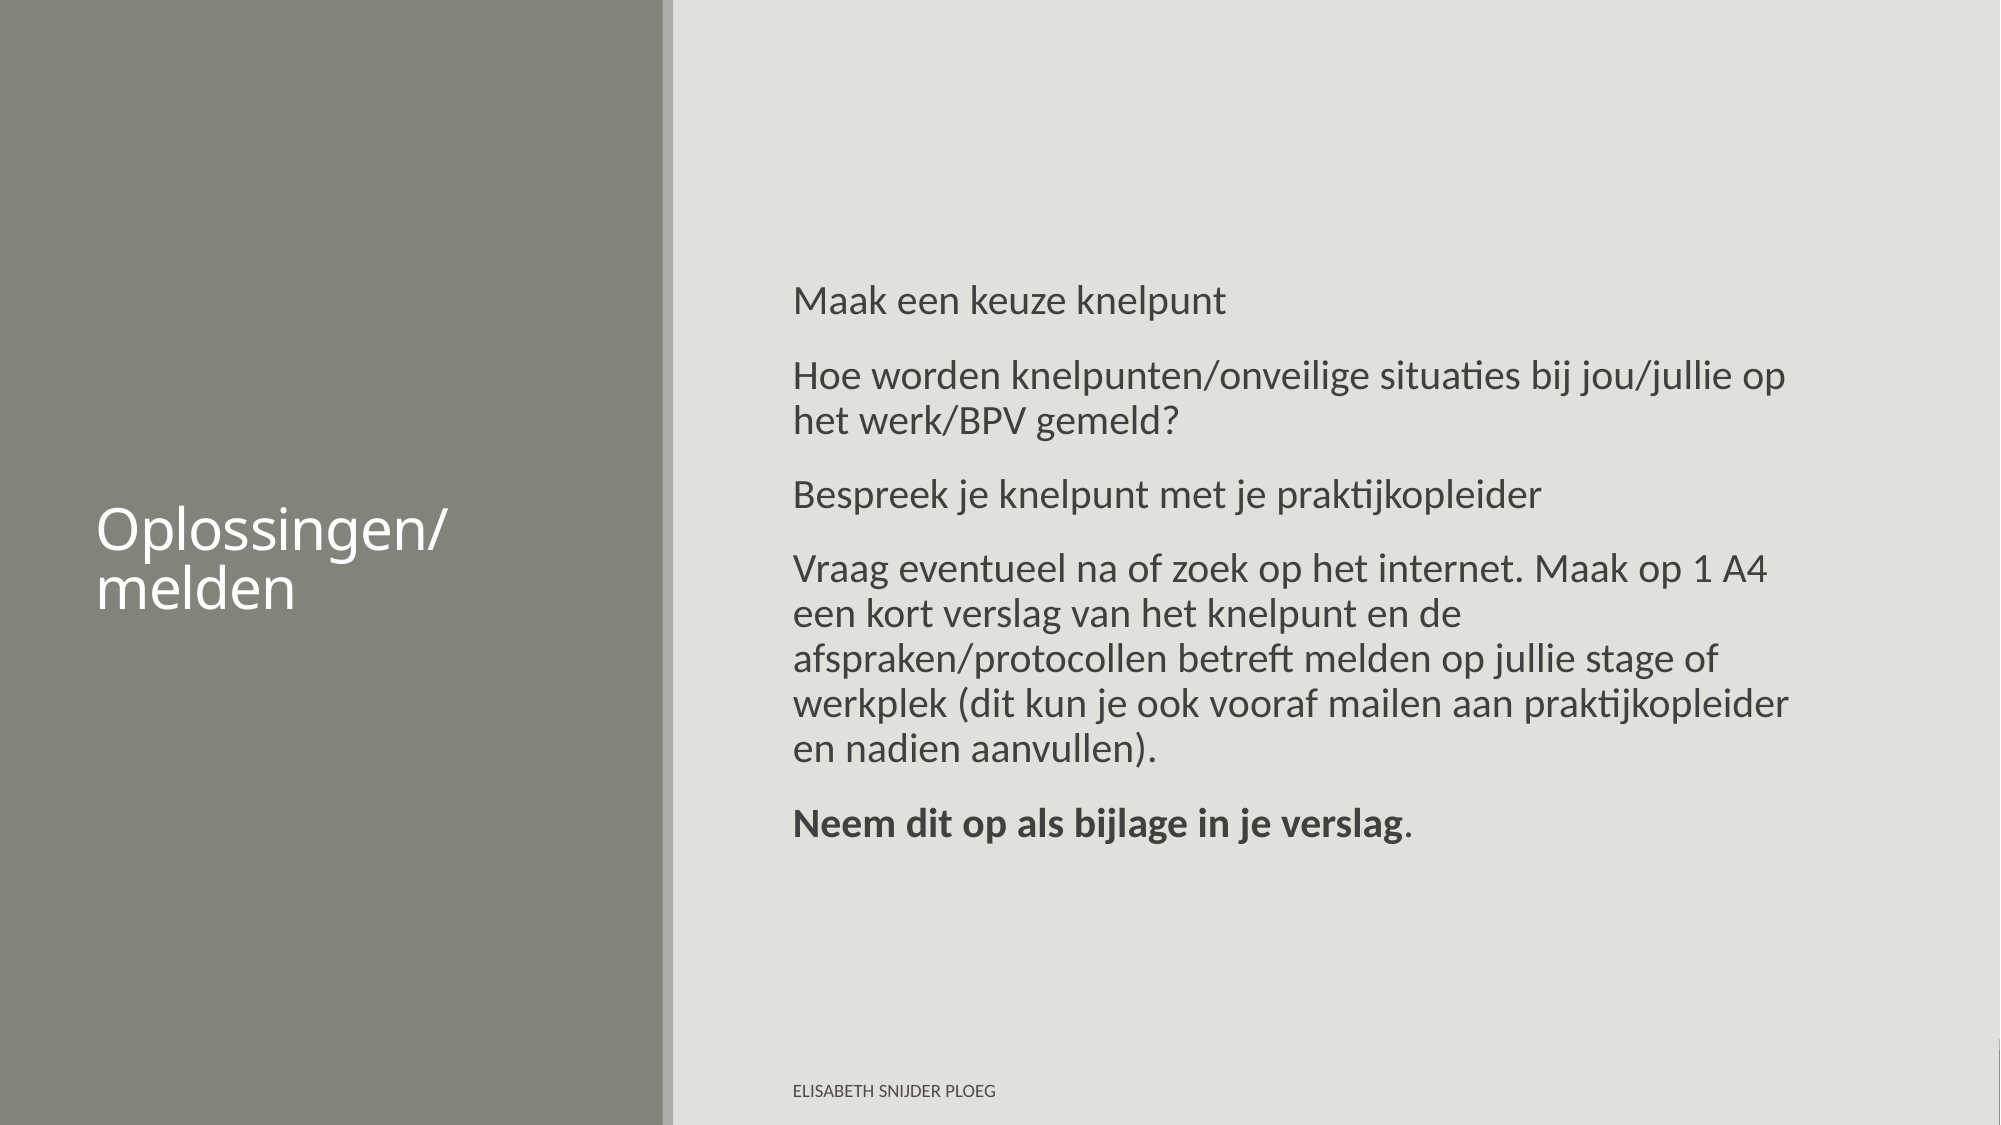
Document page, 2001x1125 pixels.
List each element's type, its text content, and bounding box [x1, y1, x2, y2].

text_box [0, 0, 661, 1125]
title Oplossingen/melden [80, 99, 587, 1026]
footer Elisabeth Snijder Ploeg [777, 1059, 1616, 1120]
text_box [661, 0, 674, 1125]
list Maak een keuze knelpunt Hoe worden knelpunten/onveilige situaties bij jou/jullie op het werk/BPV gemeld? Bespreek je knelpunt met je praktijkopleider Vraag eventueel na of zoek op het internet. Maak op 1 A4 een kort verslag van het knelpunt en de afspraken/protocollen betreft melden op jullie stage of werkplek (dit kun je ook vooraf mailen aan praktijkopleider en nadien aanvullen). Neem dit op als bijlage in je verslag. [777, 99, 1830, 1026]
text_box [674, 0, 2000, 1125]
